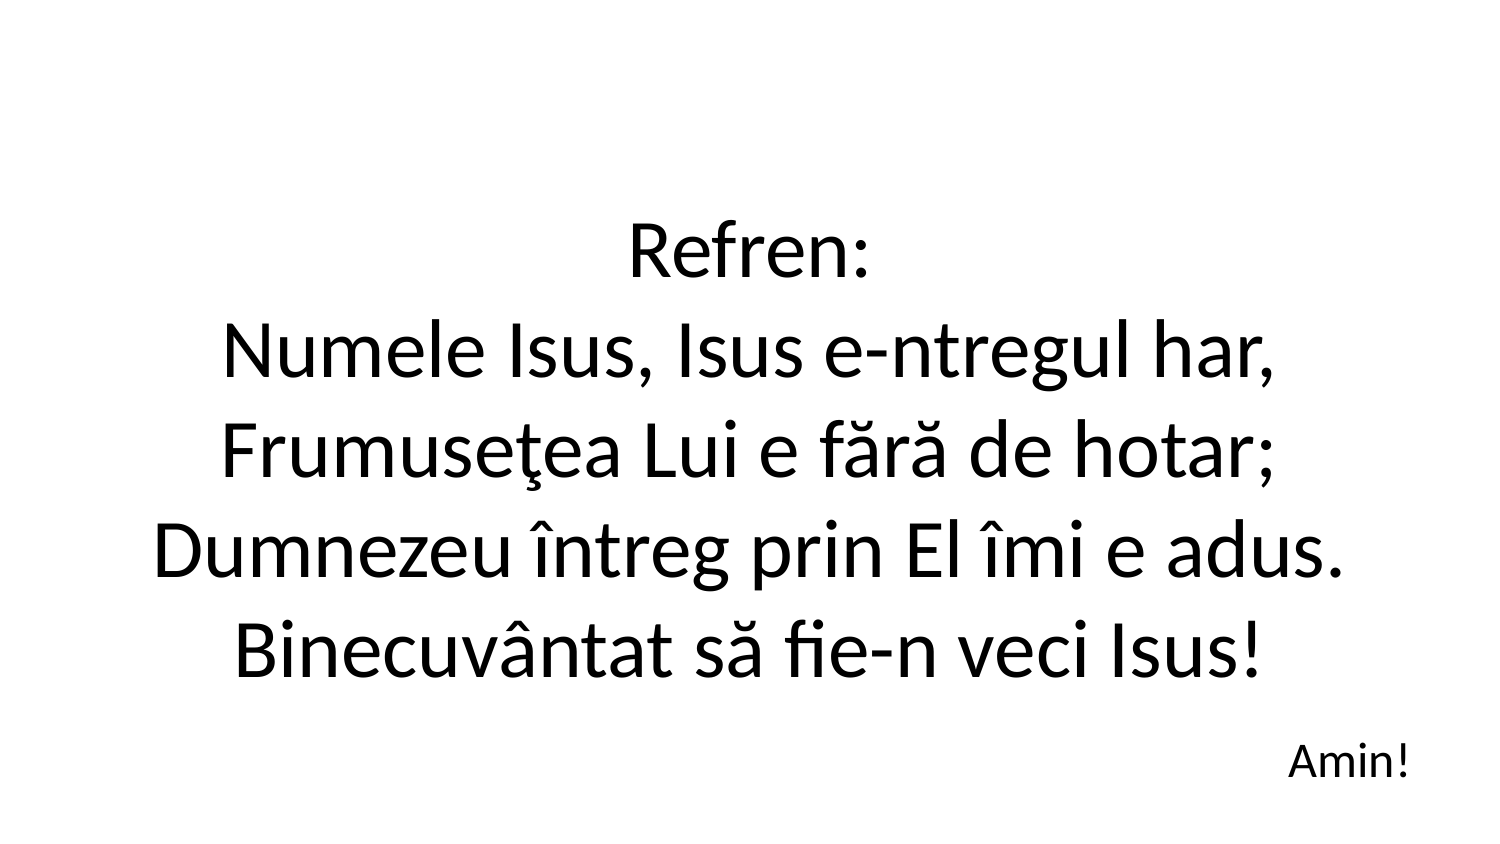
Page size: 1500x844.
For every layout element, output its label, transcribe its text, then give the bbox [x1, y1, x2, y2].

text_box Refren: Numele Isus, Isus e-ntregul har, Frumuseţea Lui e fără de hotar; Dumnezeu întreg prin El îmi e adus. Binecuvântat să fie-n veci Isus! [137, 142, 1363, 702]
text_box Amin! [1273, 674, 1427, 795]
